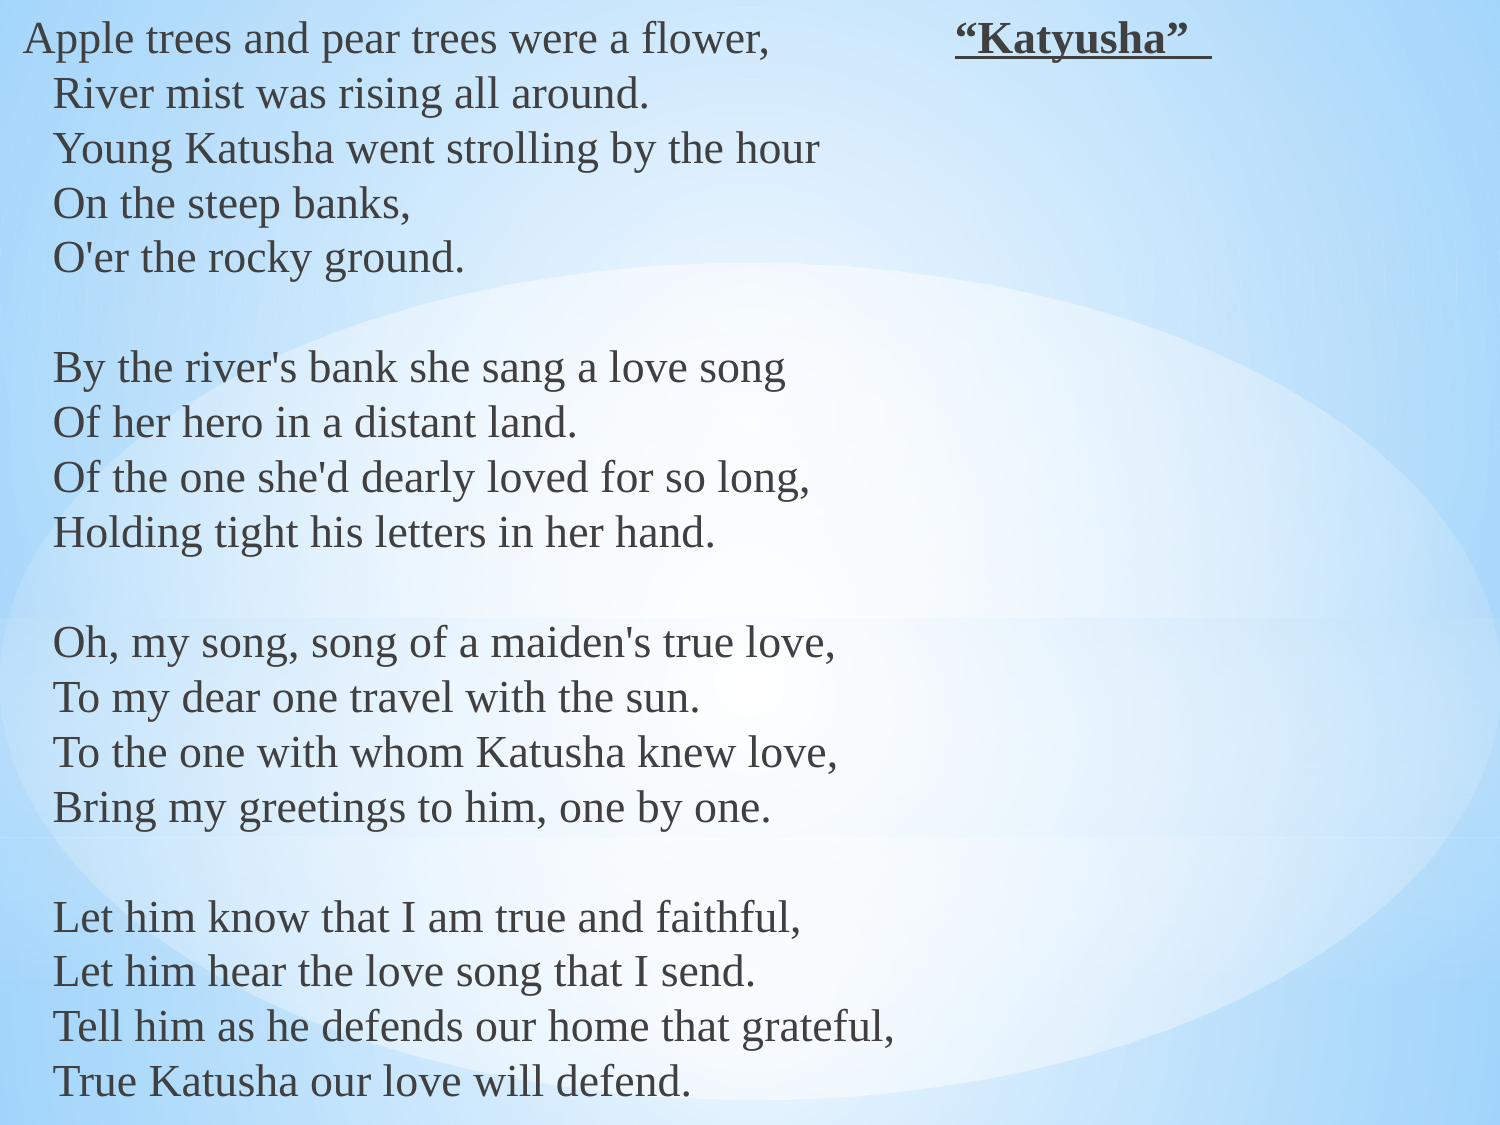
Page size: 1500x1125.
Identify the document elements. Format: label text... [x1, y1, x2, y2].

list Apple trees and pear trees were a flower, “Katyusha” River mist was rising all around. Young Katusha went strolling by the hour On the steep banks, O'er the rocky ground. By the river's bank she sang a love song Of her hero in a distant land. Of the one she'd dearly loved for so long, Holding tight his letters in her hand. Oh, my song, song of a maiden's true love, To my dear one travel with the sun. To the one with whom Katusha knew love, Bring my greetings to him, one by one. Let him know that I am true and faithful, Let him hear the love song that I send. Tell him as he defends our home that grateful, True Katusha our love will defend. [0, 0, 1500, 1125]
